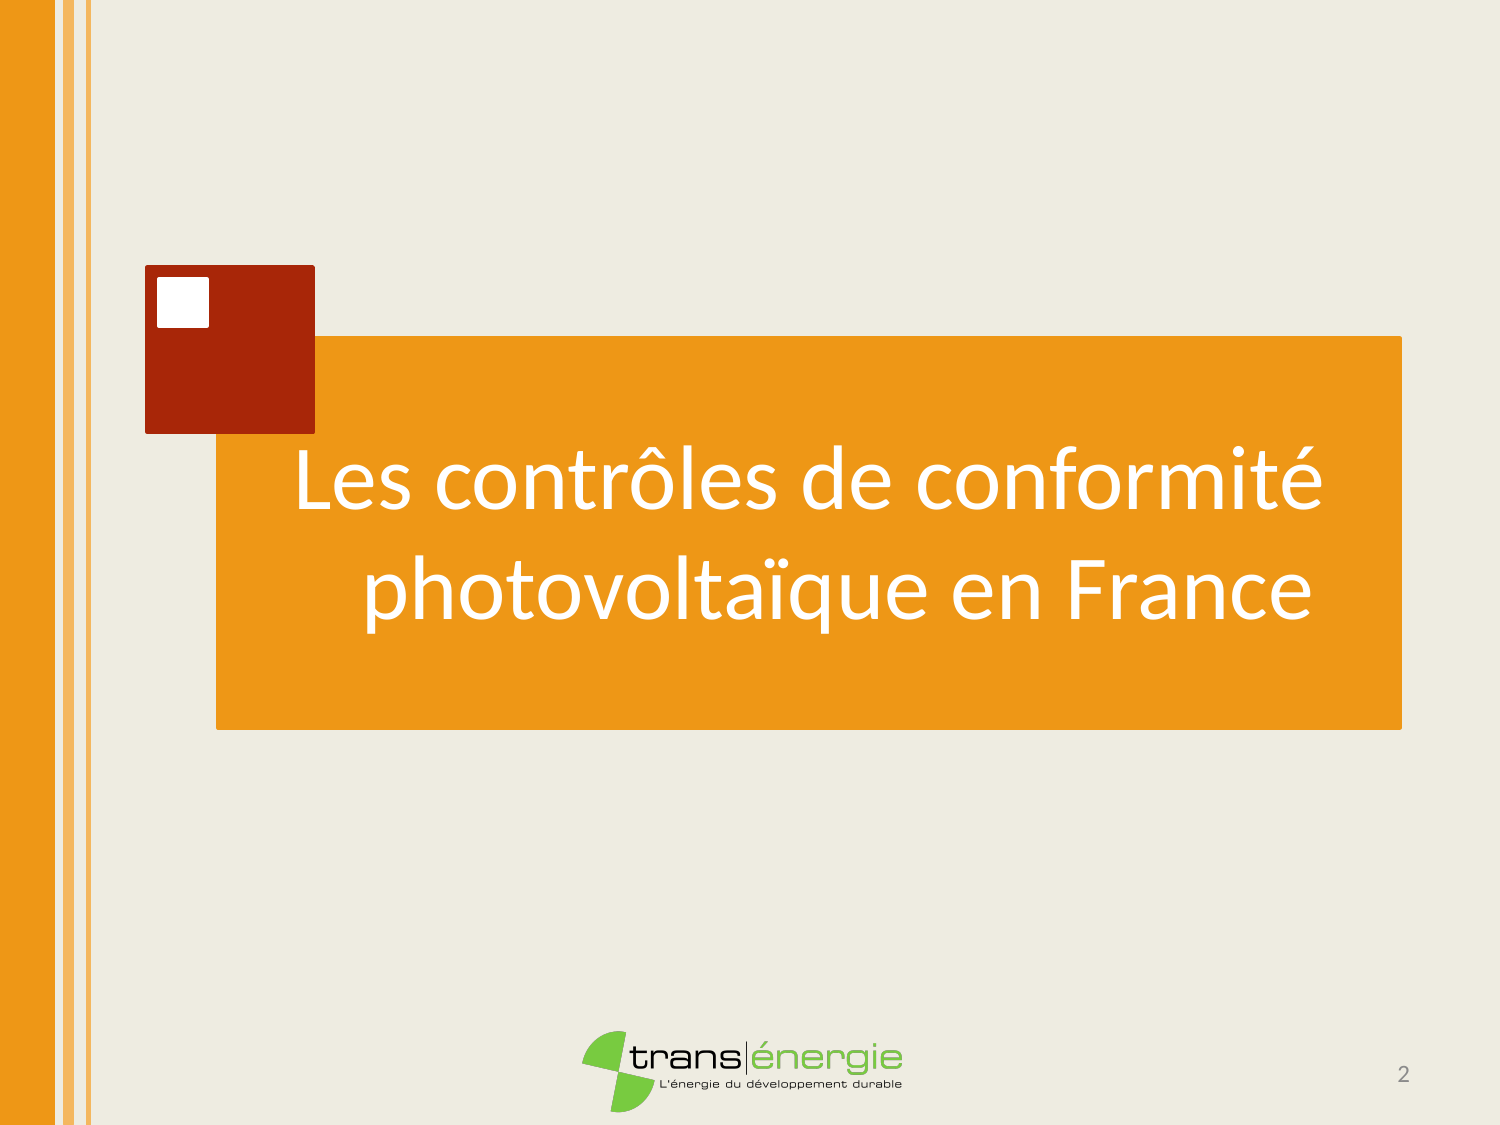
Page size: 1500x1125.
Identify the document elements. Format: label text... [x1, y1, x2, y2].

list Les contrôles de conformité photovoltaïque en France [244, 376, 1376, 679]
picture [571, 1103, 912, 1118]
picture [571, 1025, 912, 1042]
slide_number 2 [1074, 1042, 1425, 1103]
footer [512, 1042, 988, 1103]
